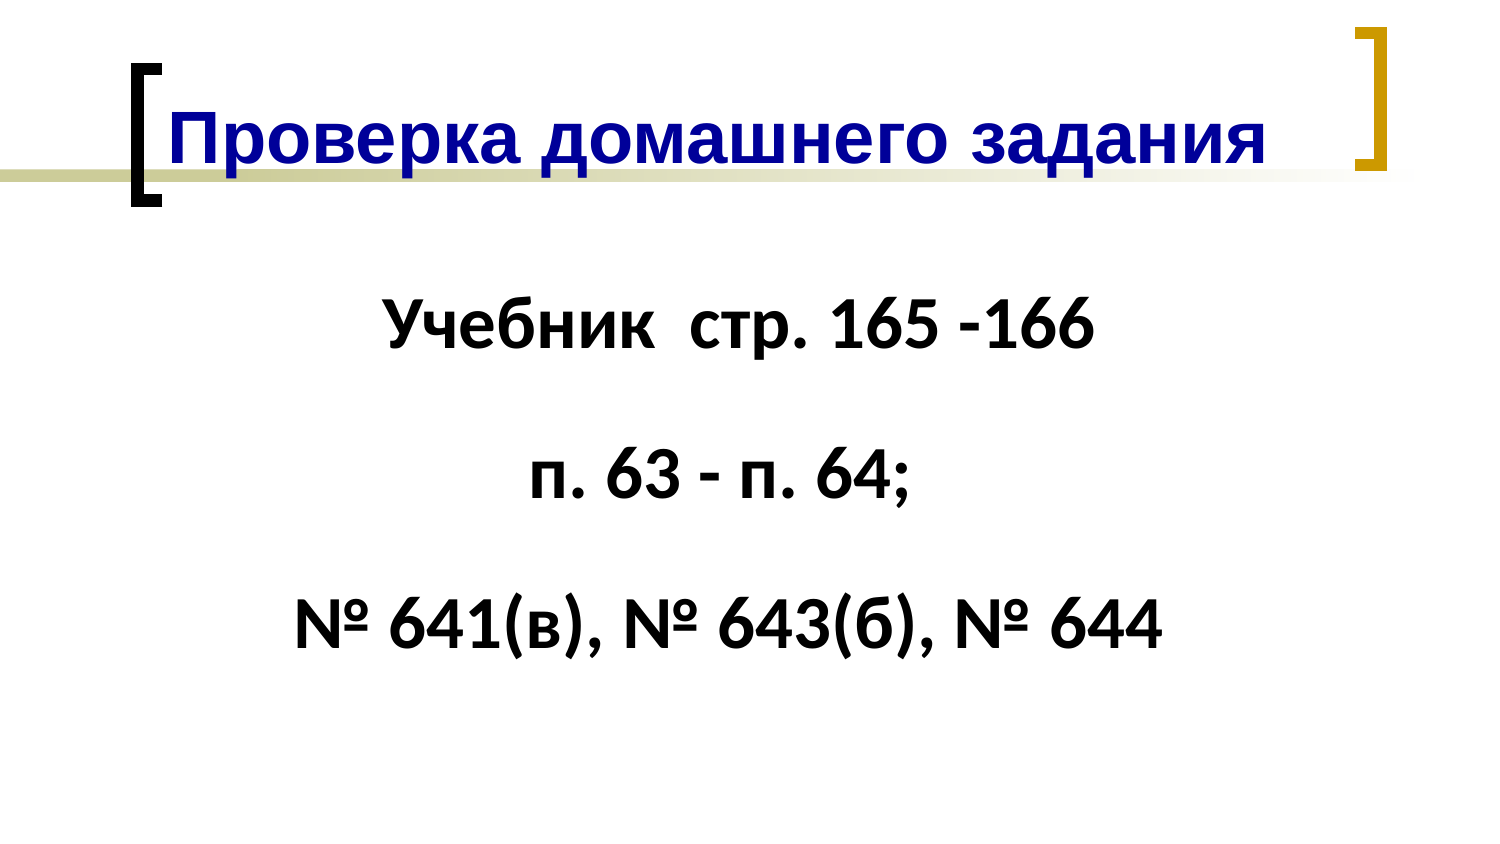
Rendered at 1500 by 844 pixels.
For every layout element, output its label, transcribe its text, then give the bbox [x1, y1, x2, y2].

title Проверка домашнего задания [152, 11, 1328, 186]
list Учебник стр. 165 -166 п. 63 - п. 64; № 641(в), № 643(б), № 644 [100, 221, 1358, 728]
